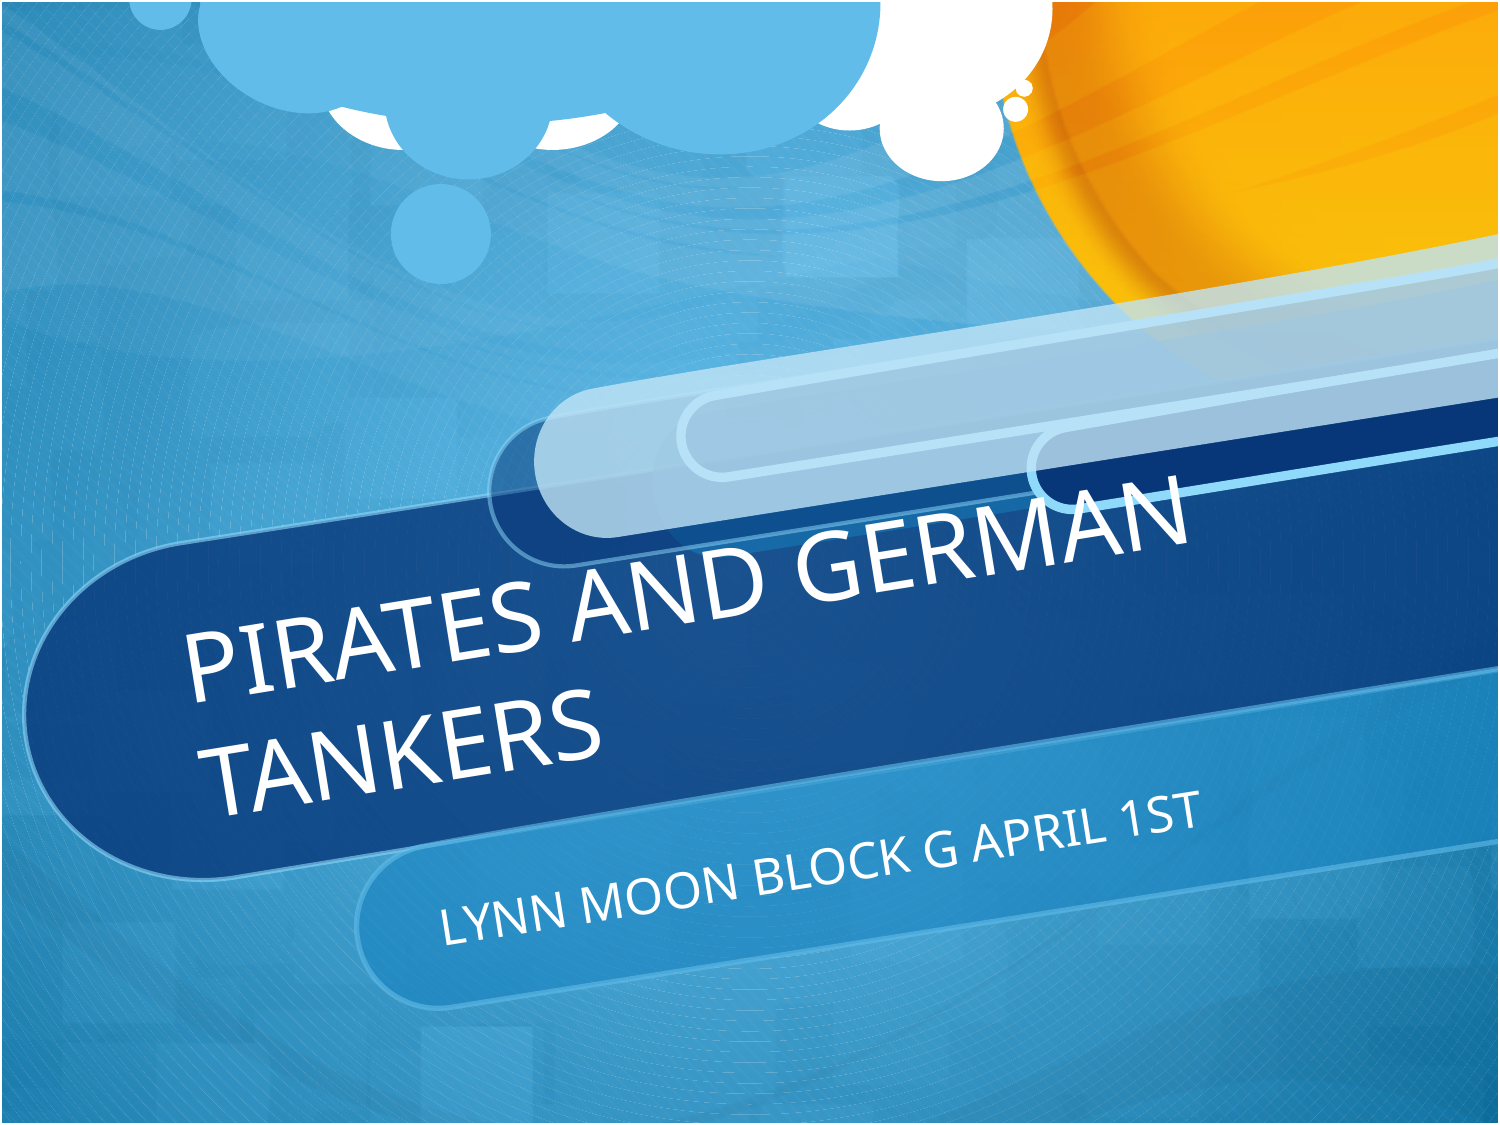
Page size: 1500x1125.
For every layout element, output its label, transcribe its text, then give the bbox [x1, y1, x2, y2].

subtitle LYNN MOON BLOCK G APRIL 1ST [413, 690, 1474, 1003]
title PIRATES AND GERMAN TANKERS [154, 387, 1420, 849]
picture [360, 673, 1498, 1005]
picture [2, 2, 1498, 1123]
